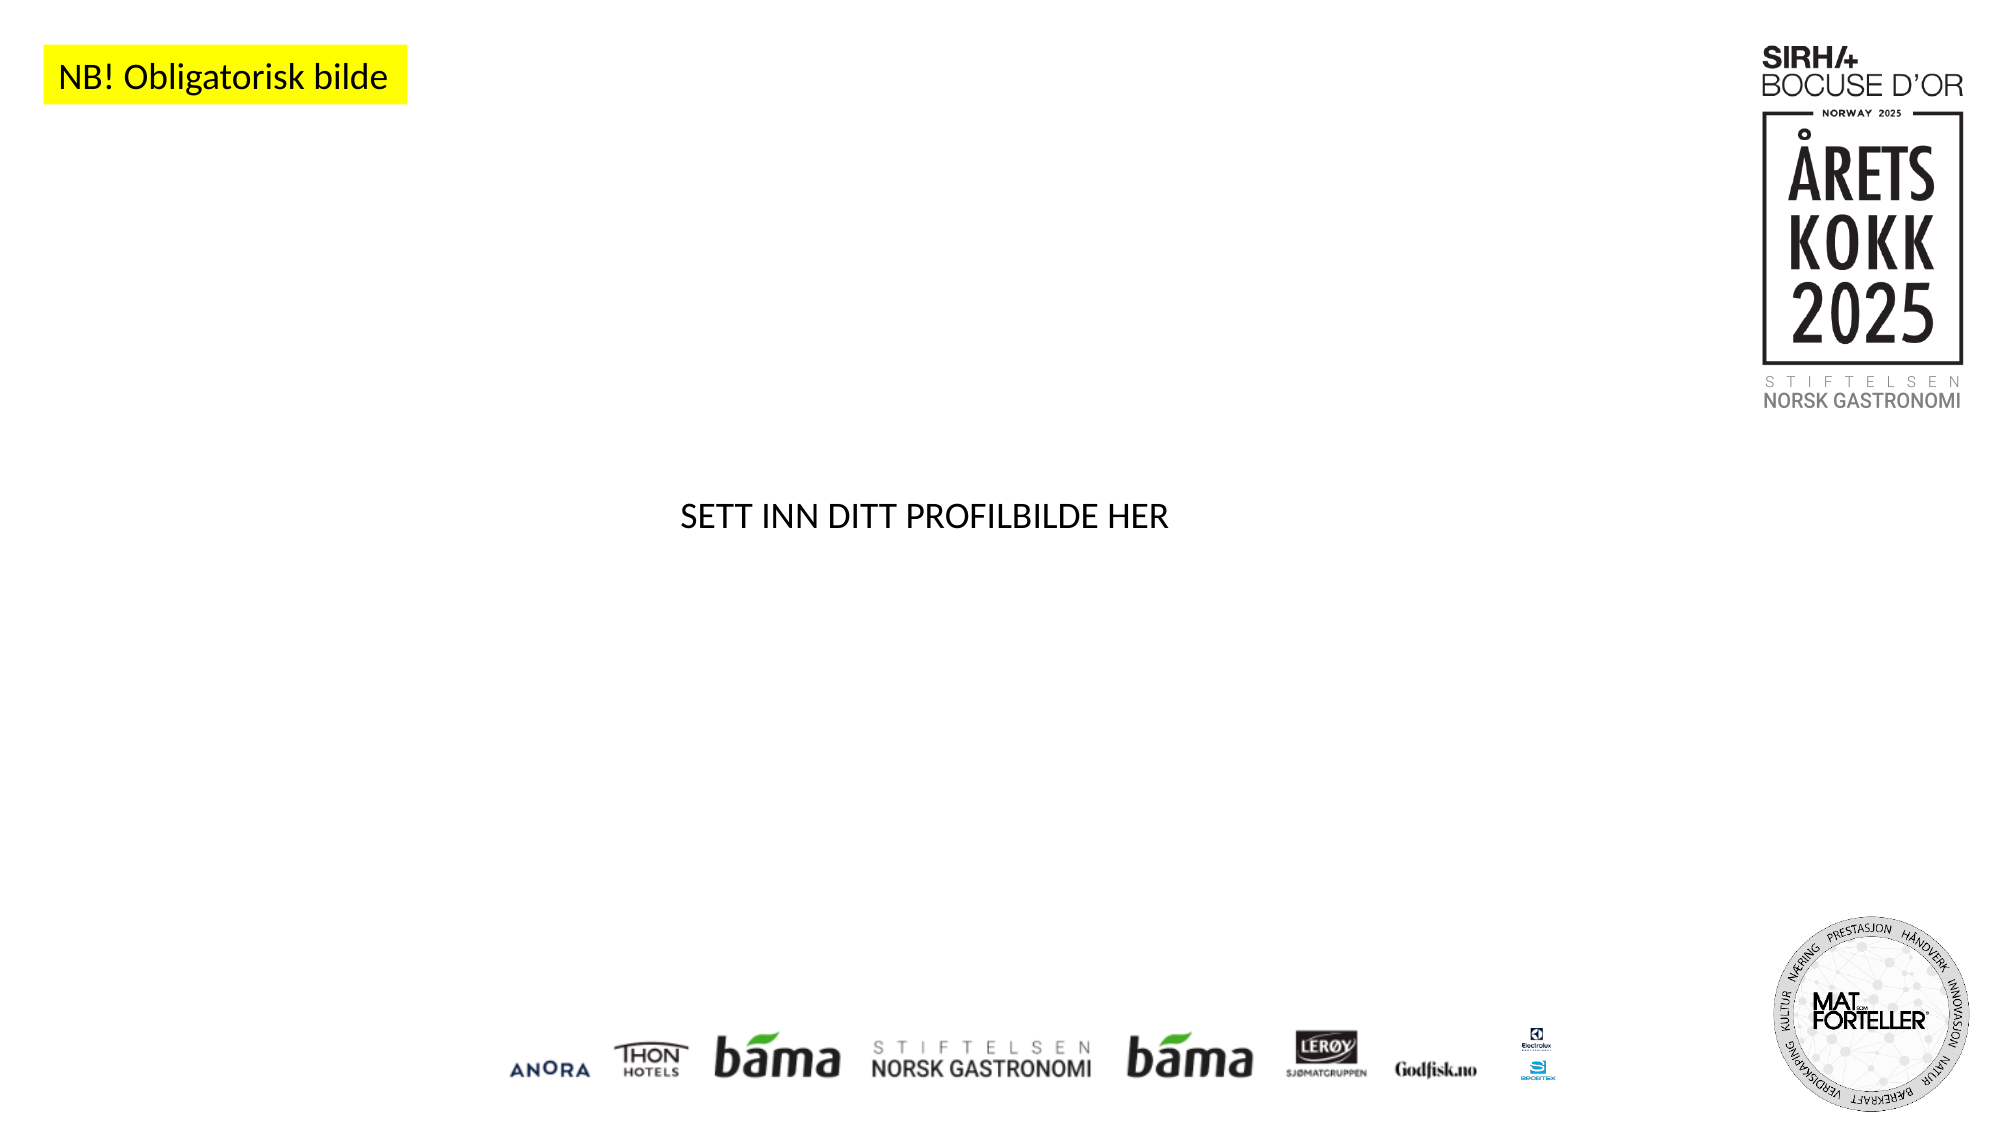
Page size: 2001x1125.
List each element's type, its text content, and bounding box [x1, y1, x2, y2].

text_box SETT INN DITT PROFILBILDE HER [639, 483, 1211, 544]
text_box NB! Obligatorisk bilde [43, 44, 408, 105]
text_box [1745, 35, 1979, 422]
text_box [468, 1002, 1557, 1109]
picture [1759, 897, 1983, 1125]
